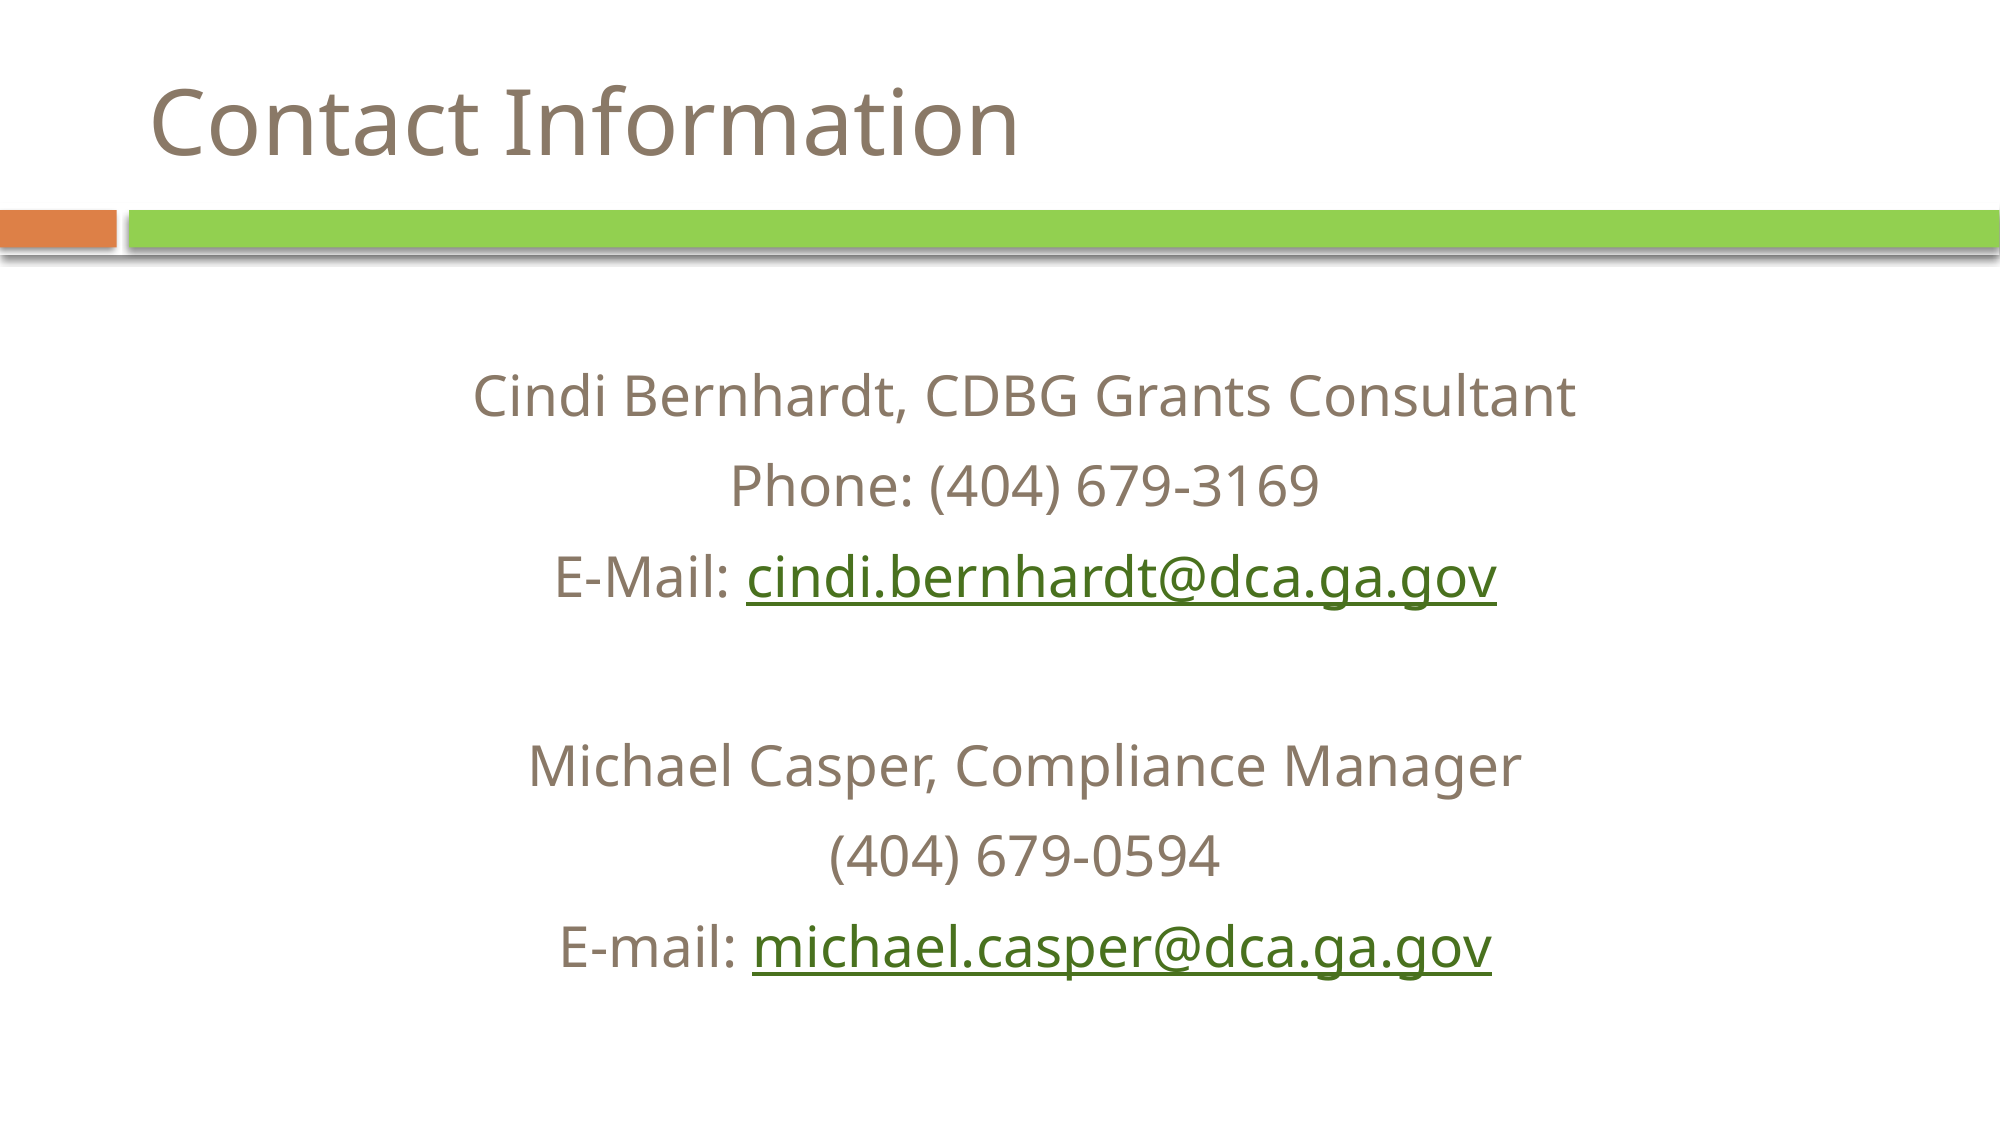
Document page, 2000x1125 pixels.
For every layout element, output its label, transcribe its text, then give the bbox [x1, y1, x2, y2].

list Cindi Bernhardt, CDBG Grants Consultant Phone: (404) 679-3169 E-Mail: cindi.bernhardt@dca.ga.gov Michael Casper, Compliance Manager (404) 679-0594 E-mail: michael.casper@dca.ga.gov [133, 262, 1917, 1000]
title Contact Information [133, 37, 1917, 200]
